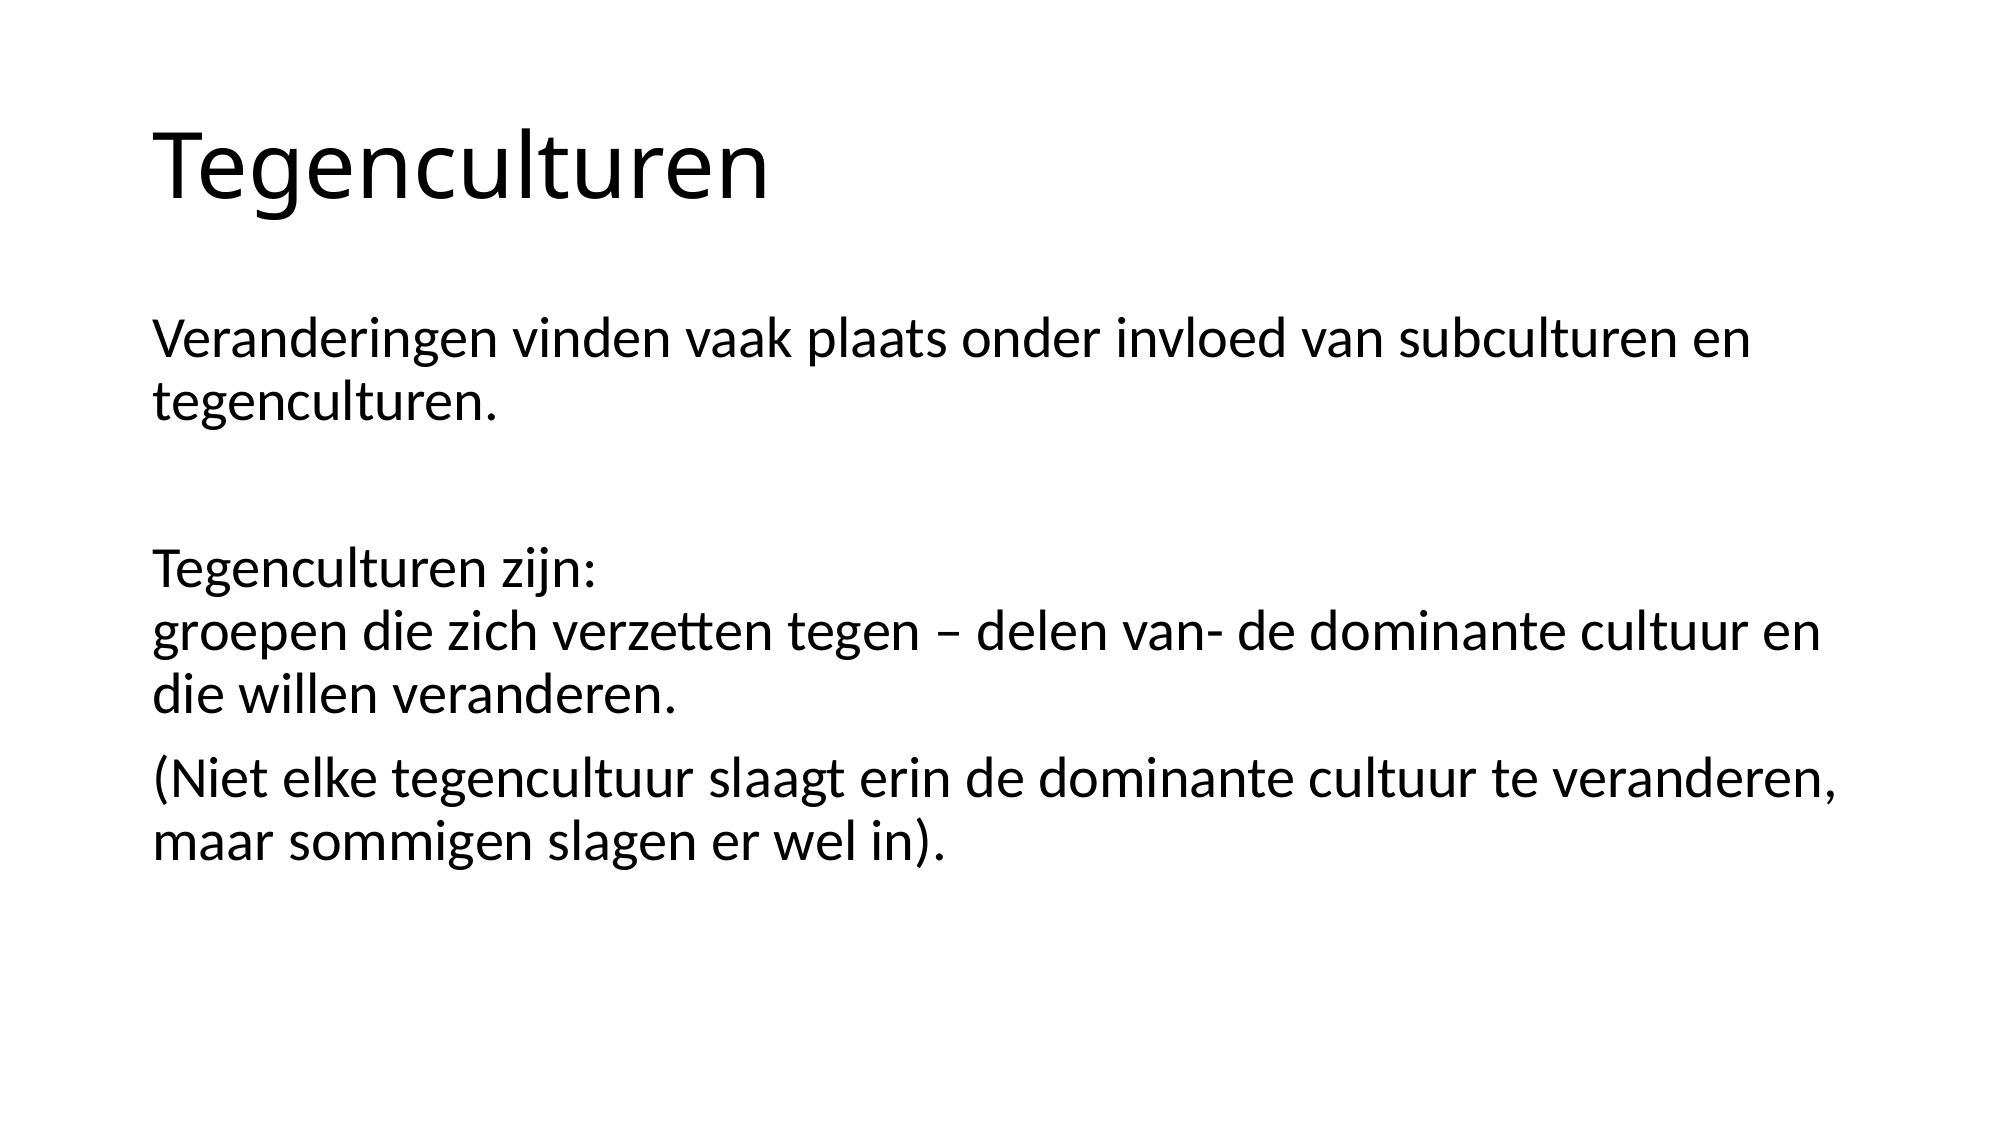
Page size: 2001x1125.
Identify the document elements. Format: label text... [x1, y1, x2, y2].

title Tegenculturen [137, 59, 1863, 278]
list Veranderingen vinden vaak plaats onder invloed van subculturen en tegenculturen. Tegenculturen zijn: groepen die zich verzetten tegen – delen van- de dominante cultuur en die willen veranderen. (Niet elke tegencultuur slaagt erin de dominante cultuur te veranderen, maar sommigen slagen er wel in). [137, 299, 1863, 1014]
